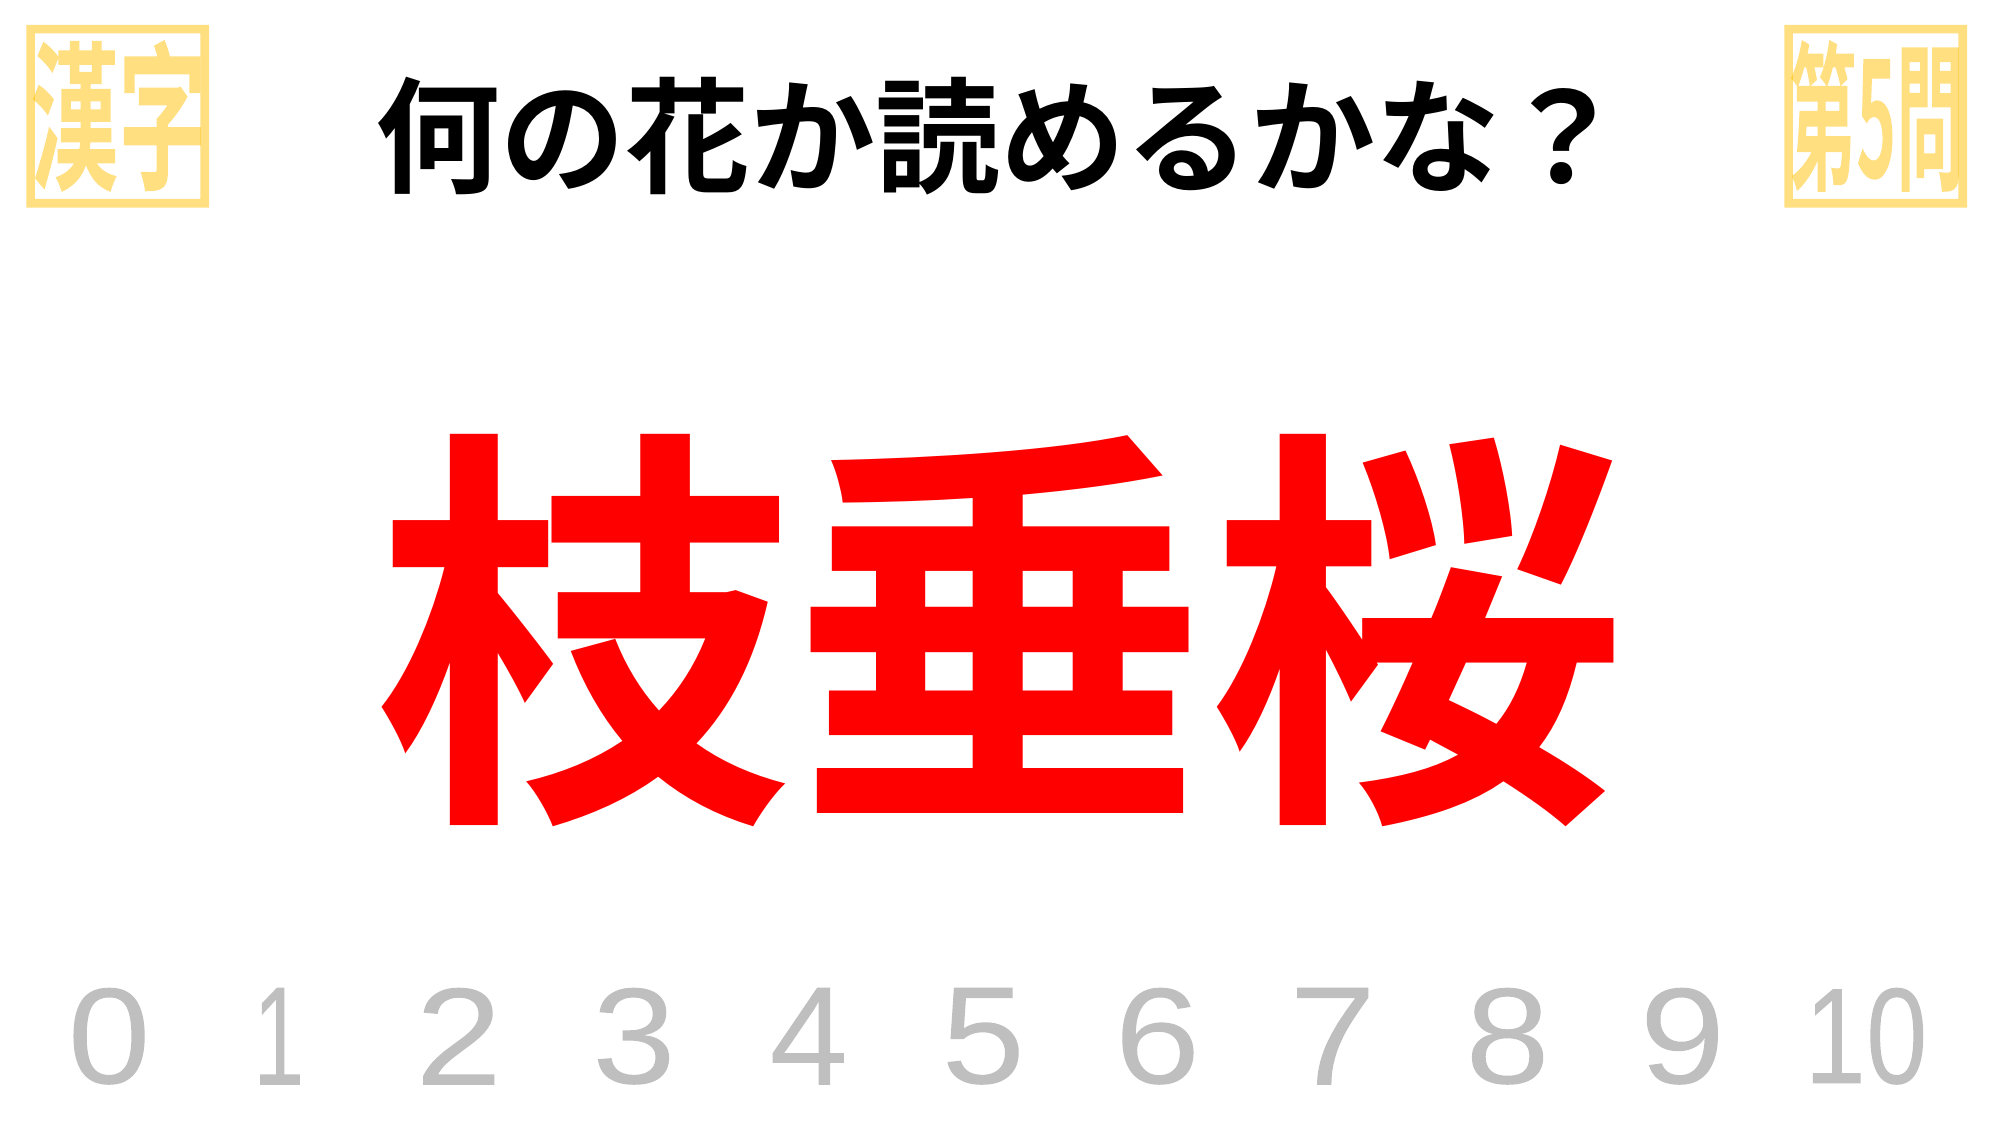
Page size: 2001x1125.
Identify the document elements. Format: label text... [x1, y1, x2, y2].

text_box 何の花か読めるかな？ [360, 50, 1640, 216]
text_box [26, 24, 210, 208]
text_box 枝垂桜 [359, 364, 1640, 880]
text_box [1784, 24, 1968, 208]
